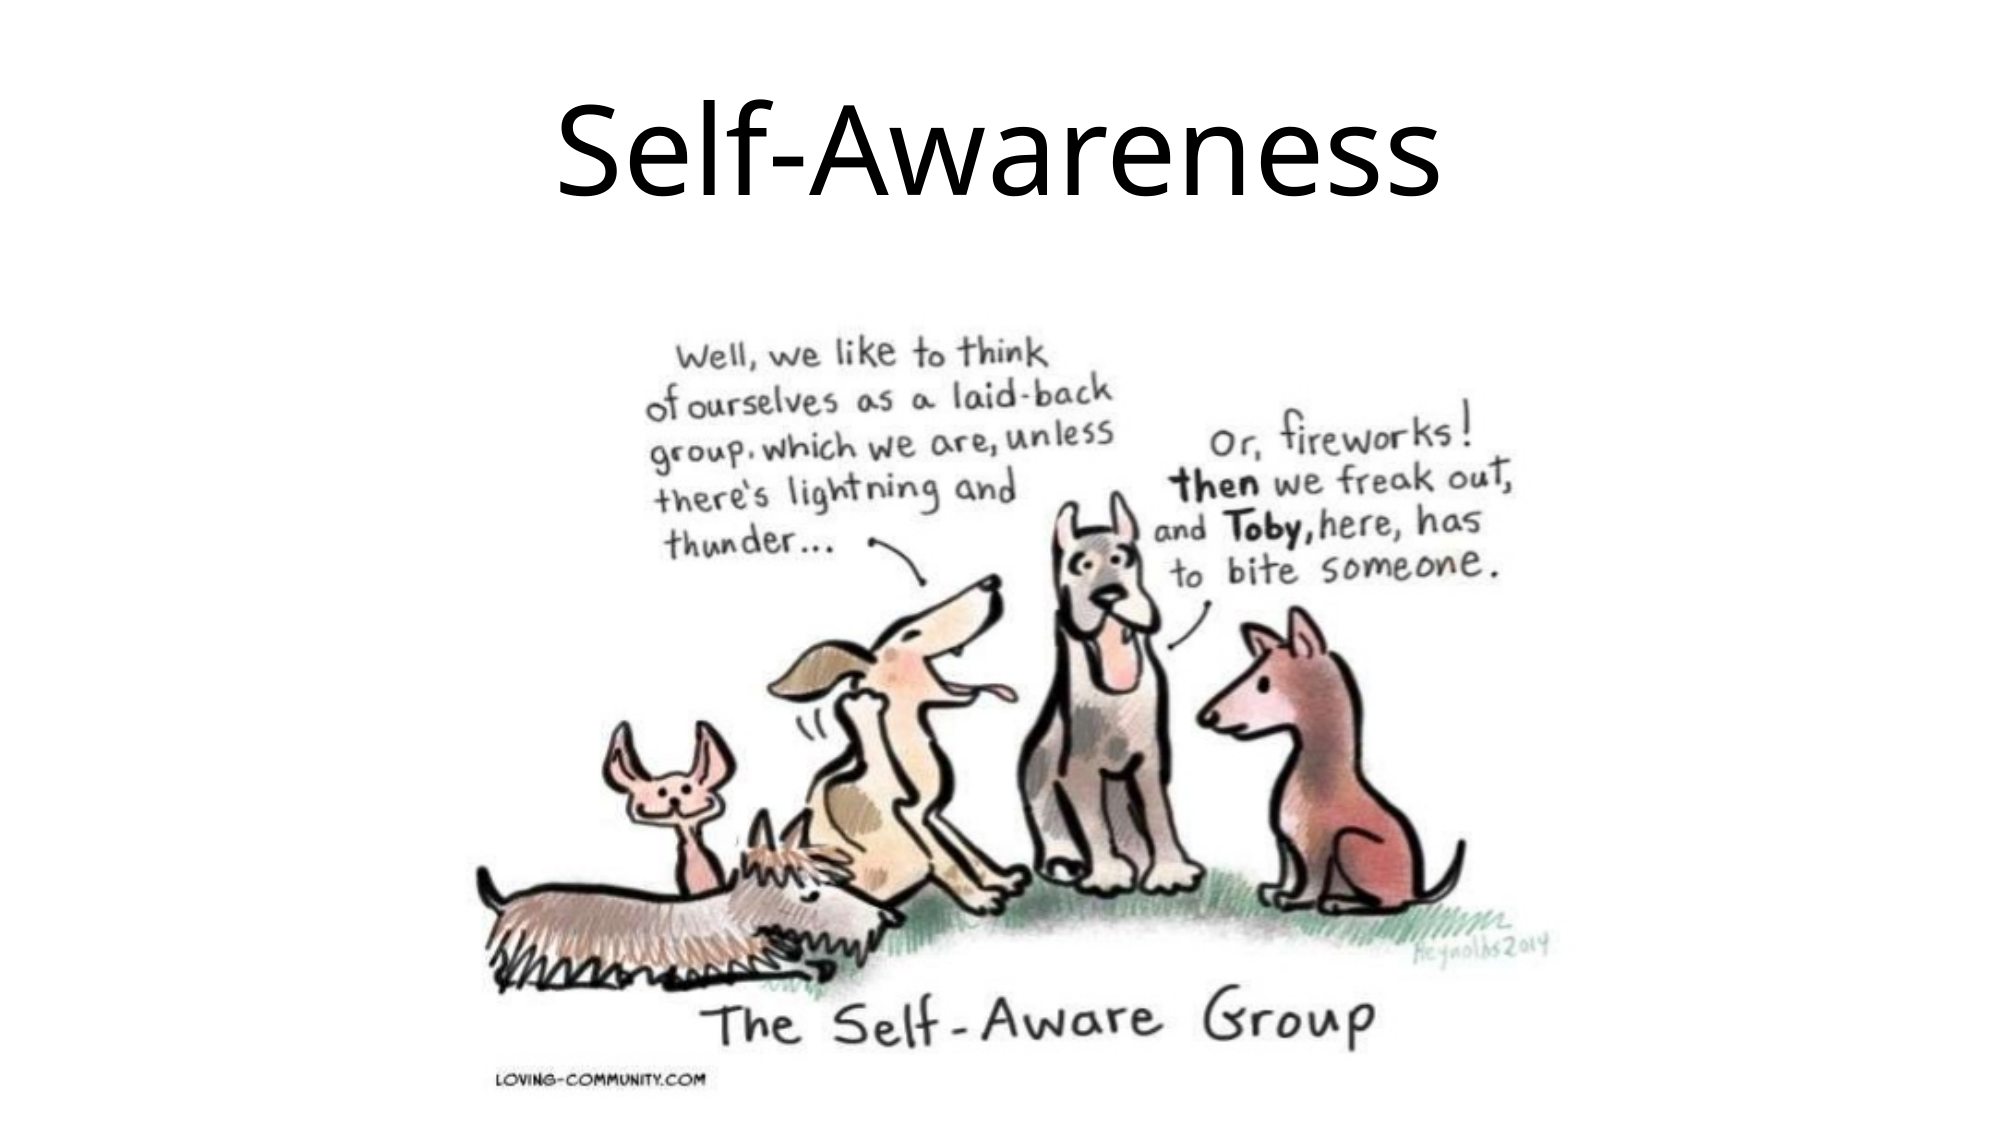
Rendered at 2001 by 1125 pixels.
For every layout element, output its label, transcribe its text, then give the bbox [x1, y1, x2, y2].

title Self-Awareness [249, 71, 1750, 231]
picture [423, 241, 1601, 1125]
